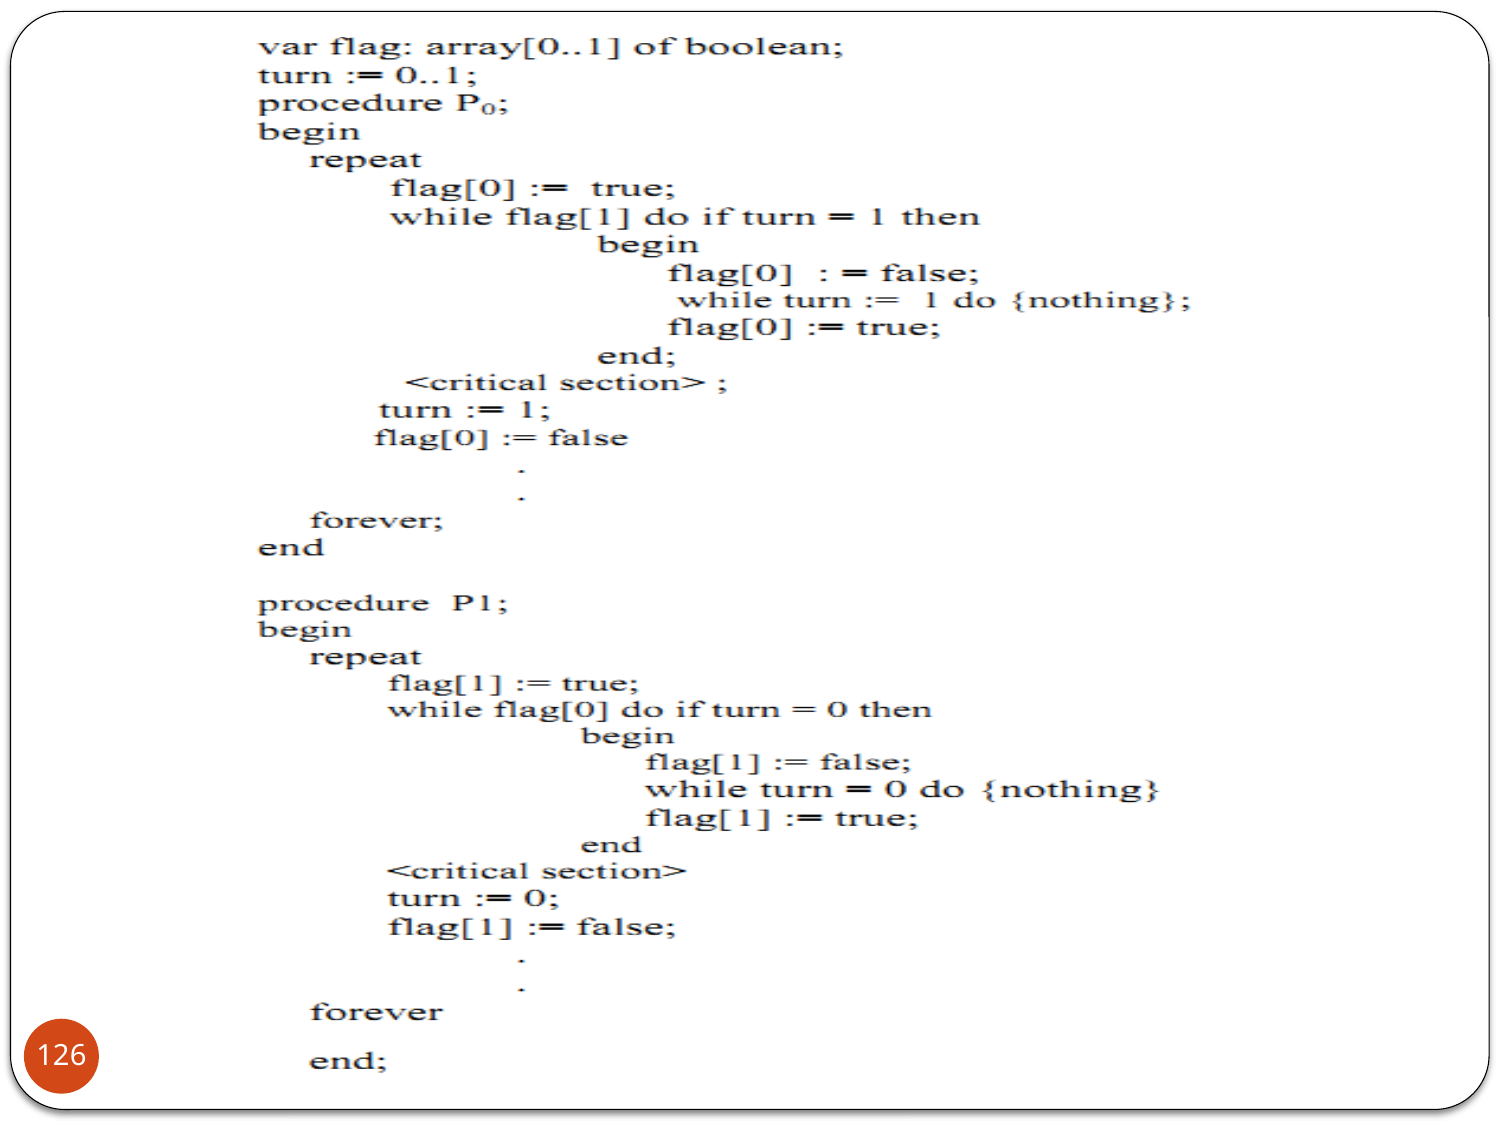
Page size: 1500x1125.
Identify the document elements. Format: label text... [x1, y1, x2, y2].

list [187, 37, 1338, 1074]
slide_number 126 [23, 1018, 99, 1094]
